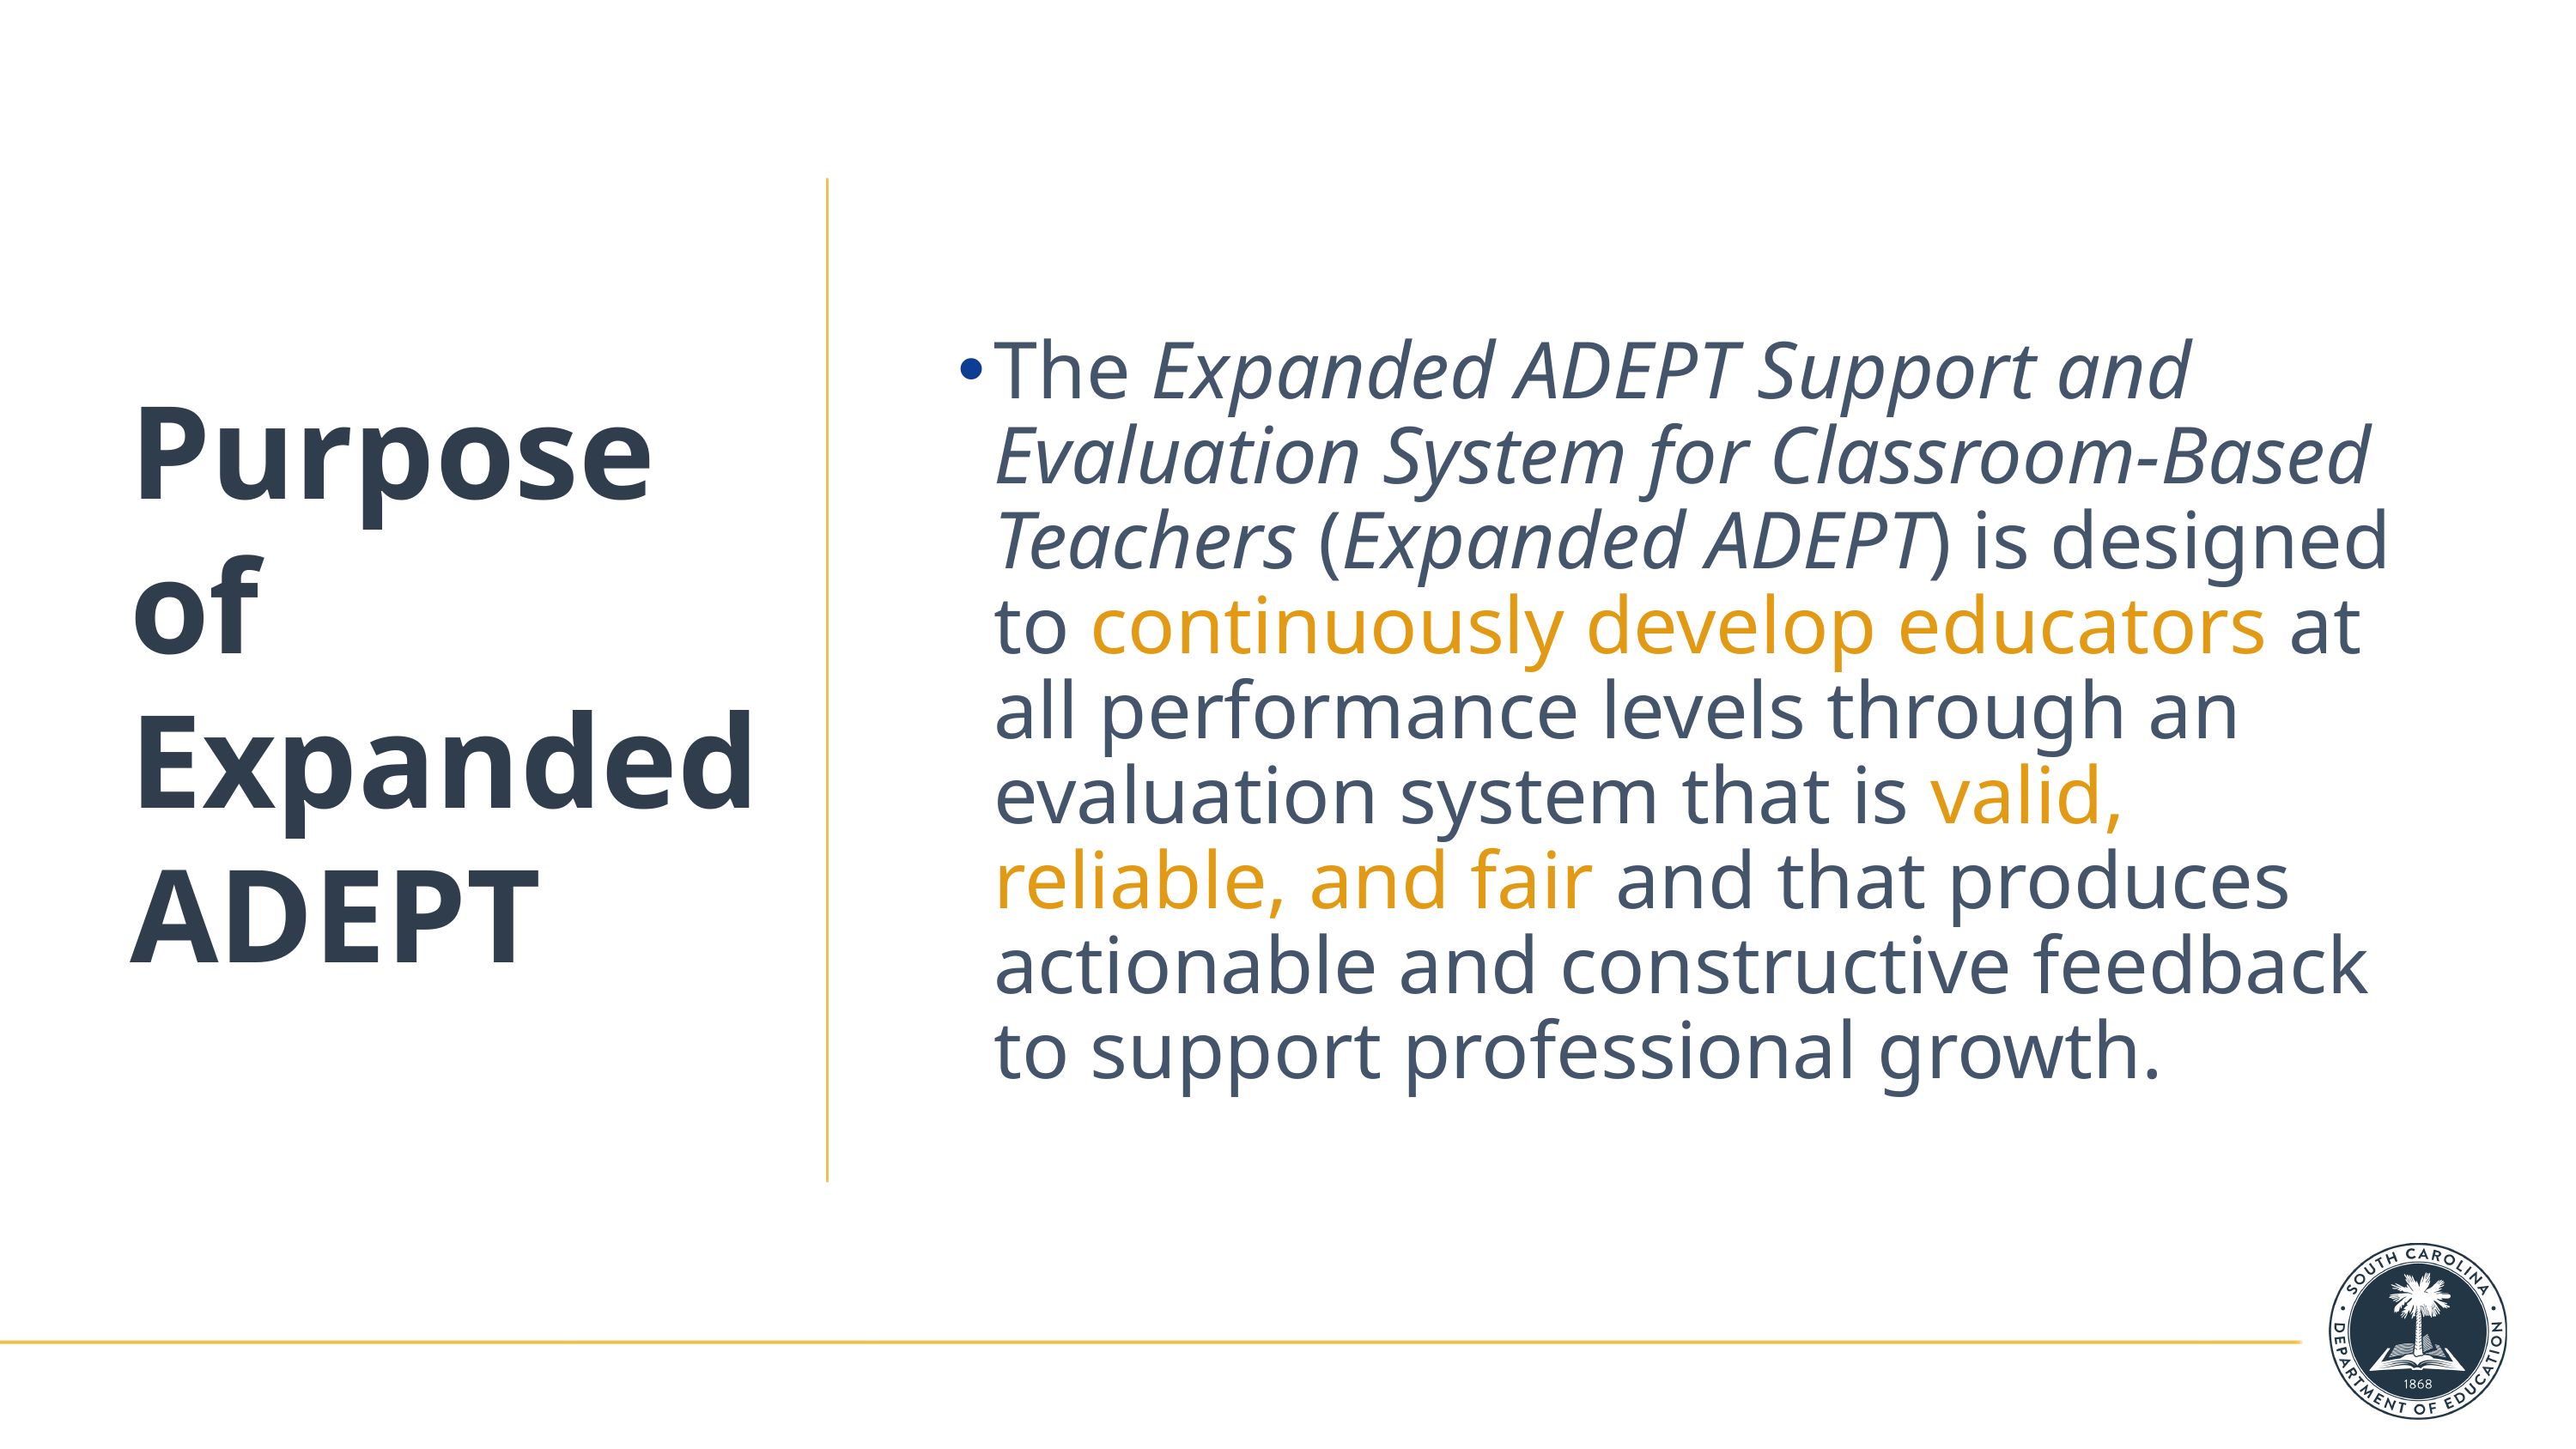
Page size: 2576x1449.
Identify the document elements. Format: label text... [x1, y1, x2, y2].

title Purpose of Expanded ADEPT [130, 177, 785, 1182]
picture [2329, 1243, 2507, 1420]
list The Expanded ADEPT Support and Evaluation System for Classroom-Based Teachers (Expanded ADEPT) is designed to continuously develop educators at all performance levels through an evaluation system that is valid, reliable, and fair and that produces actionable and constructive feedback to support professional growth. [945, 273, 2446, 1278]
